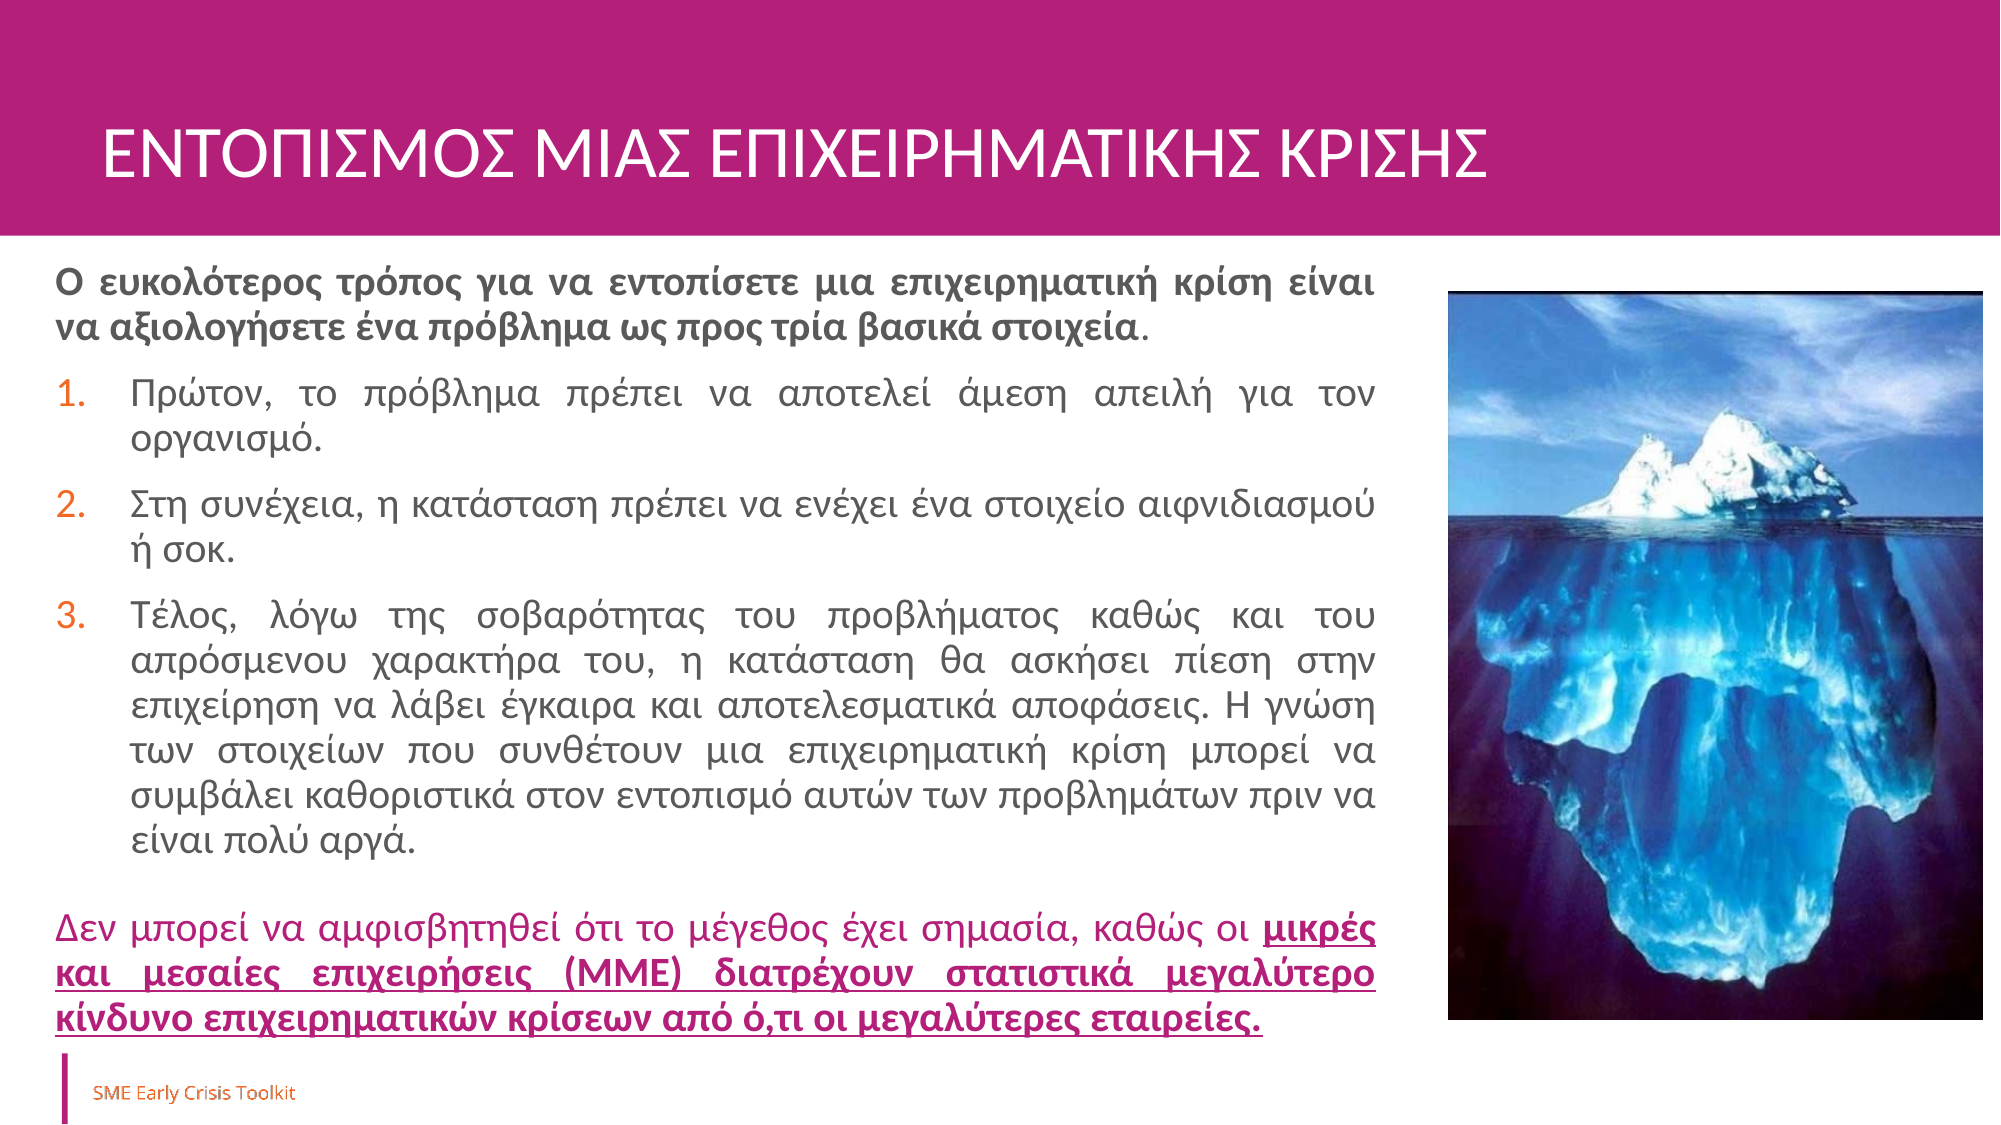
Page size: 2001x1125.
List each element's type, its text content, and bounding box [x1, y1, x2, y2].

picture [1448, 291, 1983, 1020]
picture [83, 1080, 295, 1104]
list Ο ευκολότερος τρόπος για να εντοπίσετε μια επιχειρηματική κρίση είναι να αξιολογήσετε ένα πρόβλημα ως προς τρία βασικά στοιχεία. Πρώτον, το πρόβλημα πρέπει να αποτελεί άμεση απειλή για τον οργανισμό. Στη συνέχεια, η κατάσταση πρέπει να ενέχει ένα στοιχείο αιφνιδιασμού ή σοκ. Τέλος, λόγω της σοβαρότητας του προβλήματος καθώς και του απρόσμενου χαρακτήρα του, η κατάσταση θα ασκήσει πίεση στην επιχείρηση να λάβει έγκαιρα και αποτελεσματικά αποφάσεις. Η γνώση των στοιχείων που συνθέτουν μια επιχειρηματική κρίση μπορεί να συμβάλει καθοριστικά στον εντοπισμό αυτών των προβλημάτων πριν να είναι πολύ αργά. Δεν μπορεί να αμφισβητηθεί ότι το μέγεθος έχει σημασία, καθώς οι μικρές και μεσαίες επιχειρήσεις (ΜΜΕ) διατρέχουν στατιστικά μεγαλύτερο κίνδυνο επιχειρηματικών κρίσεων από ό,τι οι μεγαλύτερες εταιρείες. [40, 252, 1391, 1059]
list ΕΝΤΟΠΙΣΜΟΣ ΜΙΑΣ ΕΠΙΧΕΙΡΗΜΑΤΙΚΗΣ ΚΡΙΣΗΣ [86, 105, 1904, 201]
text_box [0, 0, 2000, 237]
